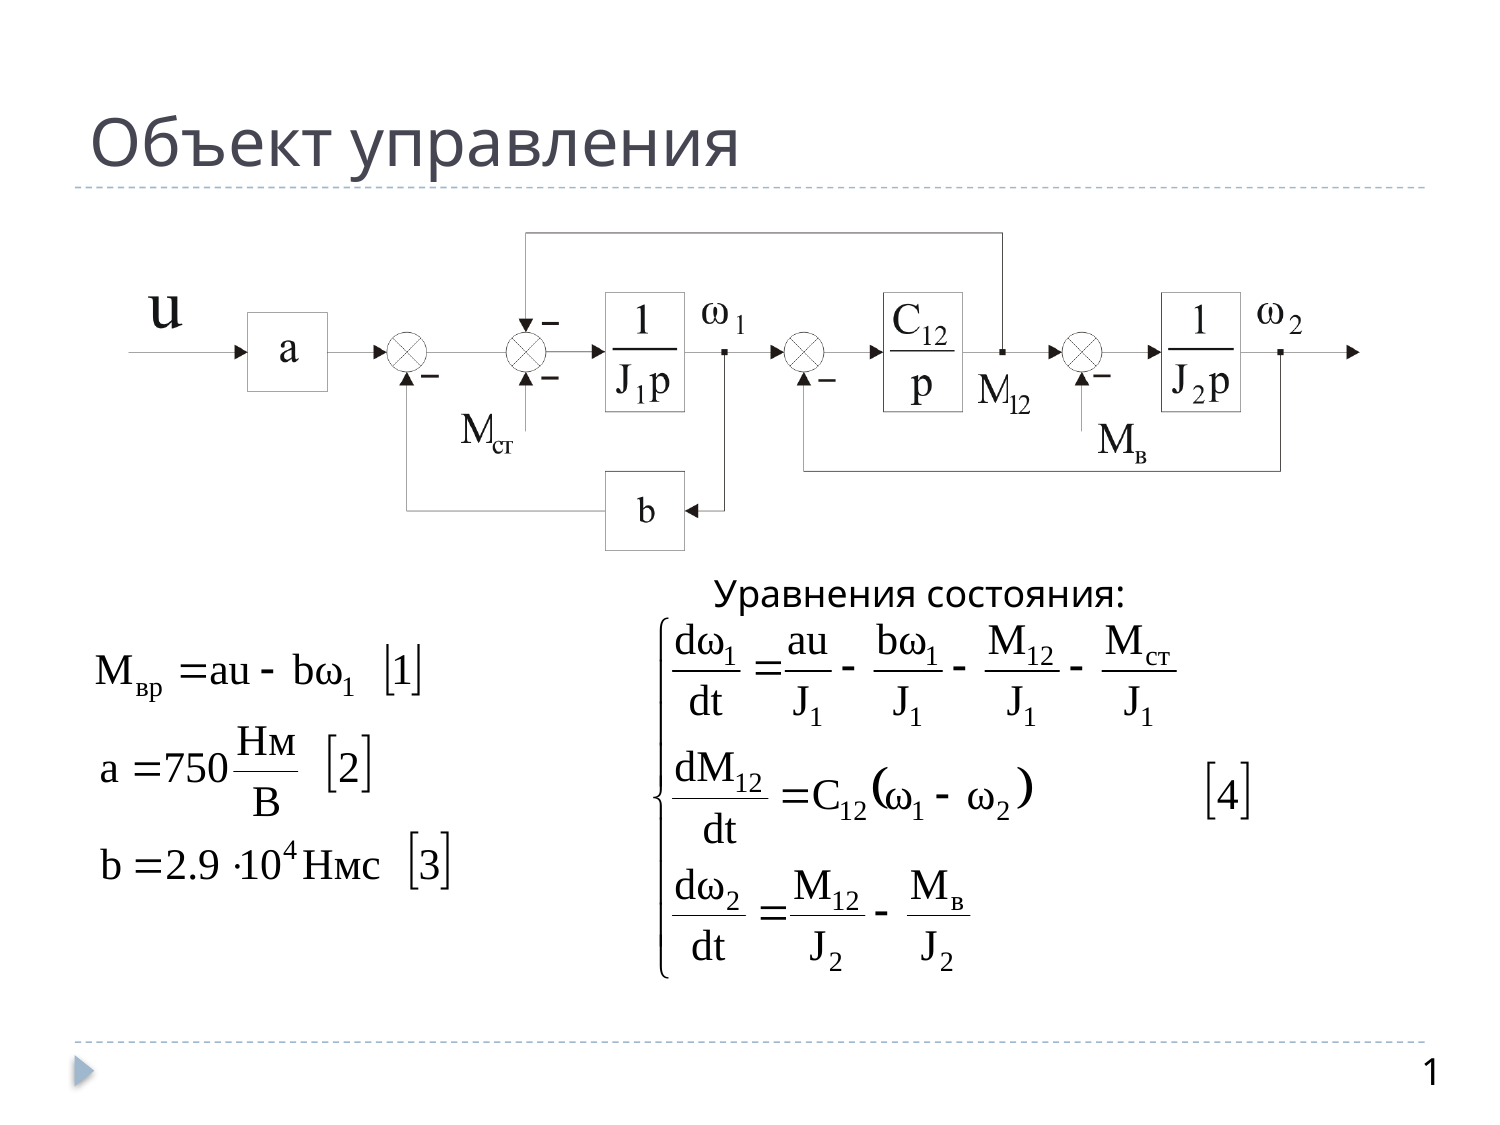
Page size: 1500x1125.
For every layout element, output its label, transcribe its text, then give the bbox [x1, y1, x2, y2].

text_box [94, 712, 458, 898]
picture [128, 232, 1360, 551]
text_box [88, 644, 427, 711]
text_box Уравнения состояния: [699, 564, 1141, 609]
title Объект управления [75, 24, 1425, 188]
text_box 1 [1406, 1040, 1477, 1101]
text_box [644, 609, 1257, 988]
